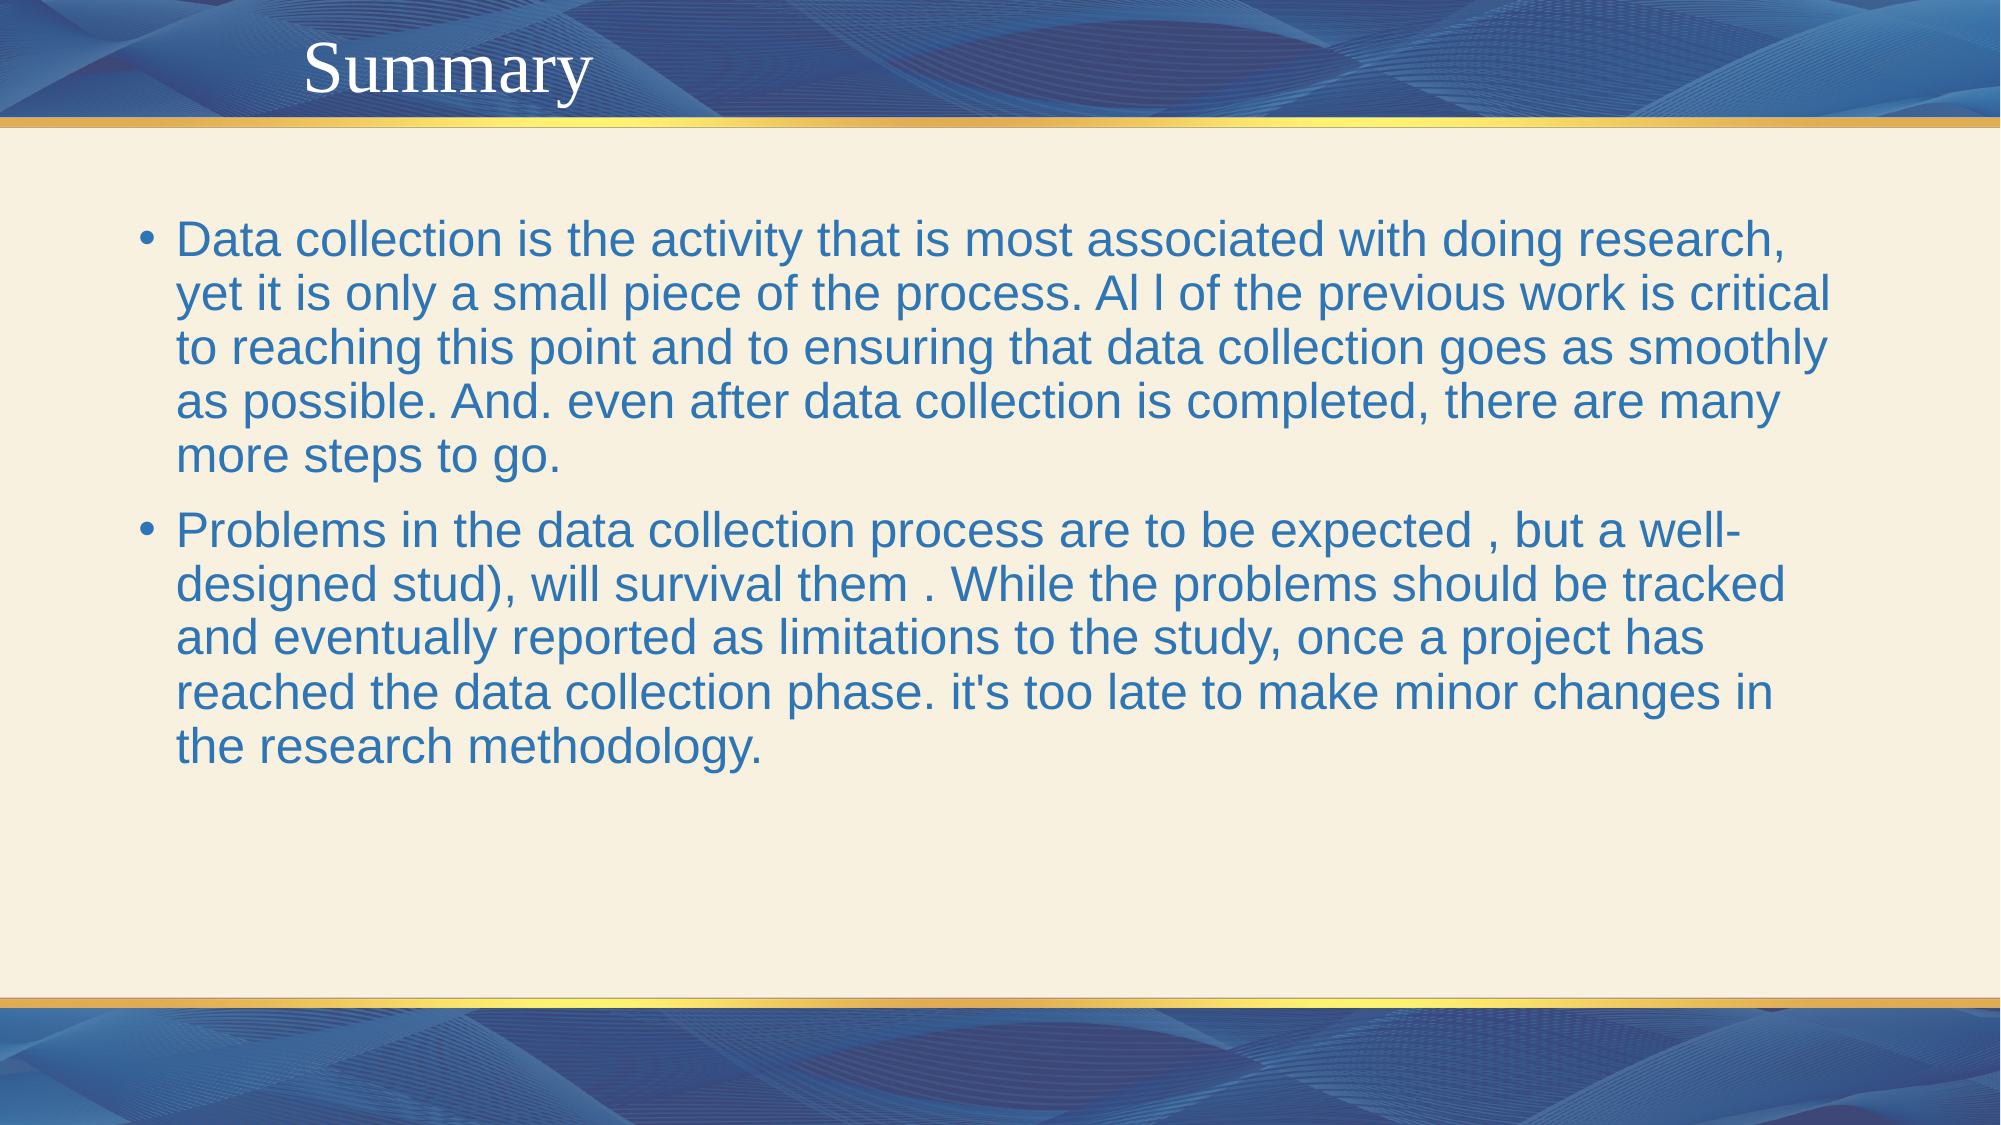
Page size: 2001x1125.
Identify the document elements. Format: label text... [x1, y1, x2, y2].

list Data collection is the activity that is most associated with doing research, yet it is only a small piece of the process. Al l of the previous work is critical to reaching this point and to ensuring that data collection goes as smoothly as possible. And. even after data collection is completed, there are many more steps to go. Problems in the data collection process are to be expected , but a well-designed stud), will survival them . While the problems should be tracked and eventually reported as limitations to the study, once a project has reached the data collection phase. it's too late to make minor changes in the research methodology. [123, 205, 1849, 920]
picture [0, 0, 2001, 1125]
title Summary [287, 0, 1638, 138]
